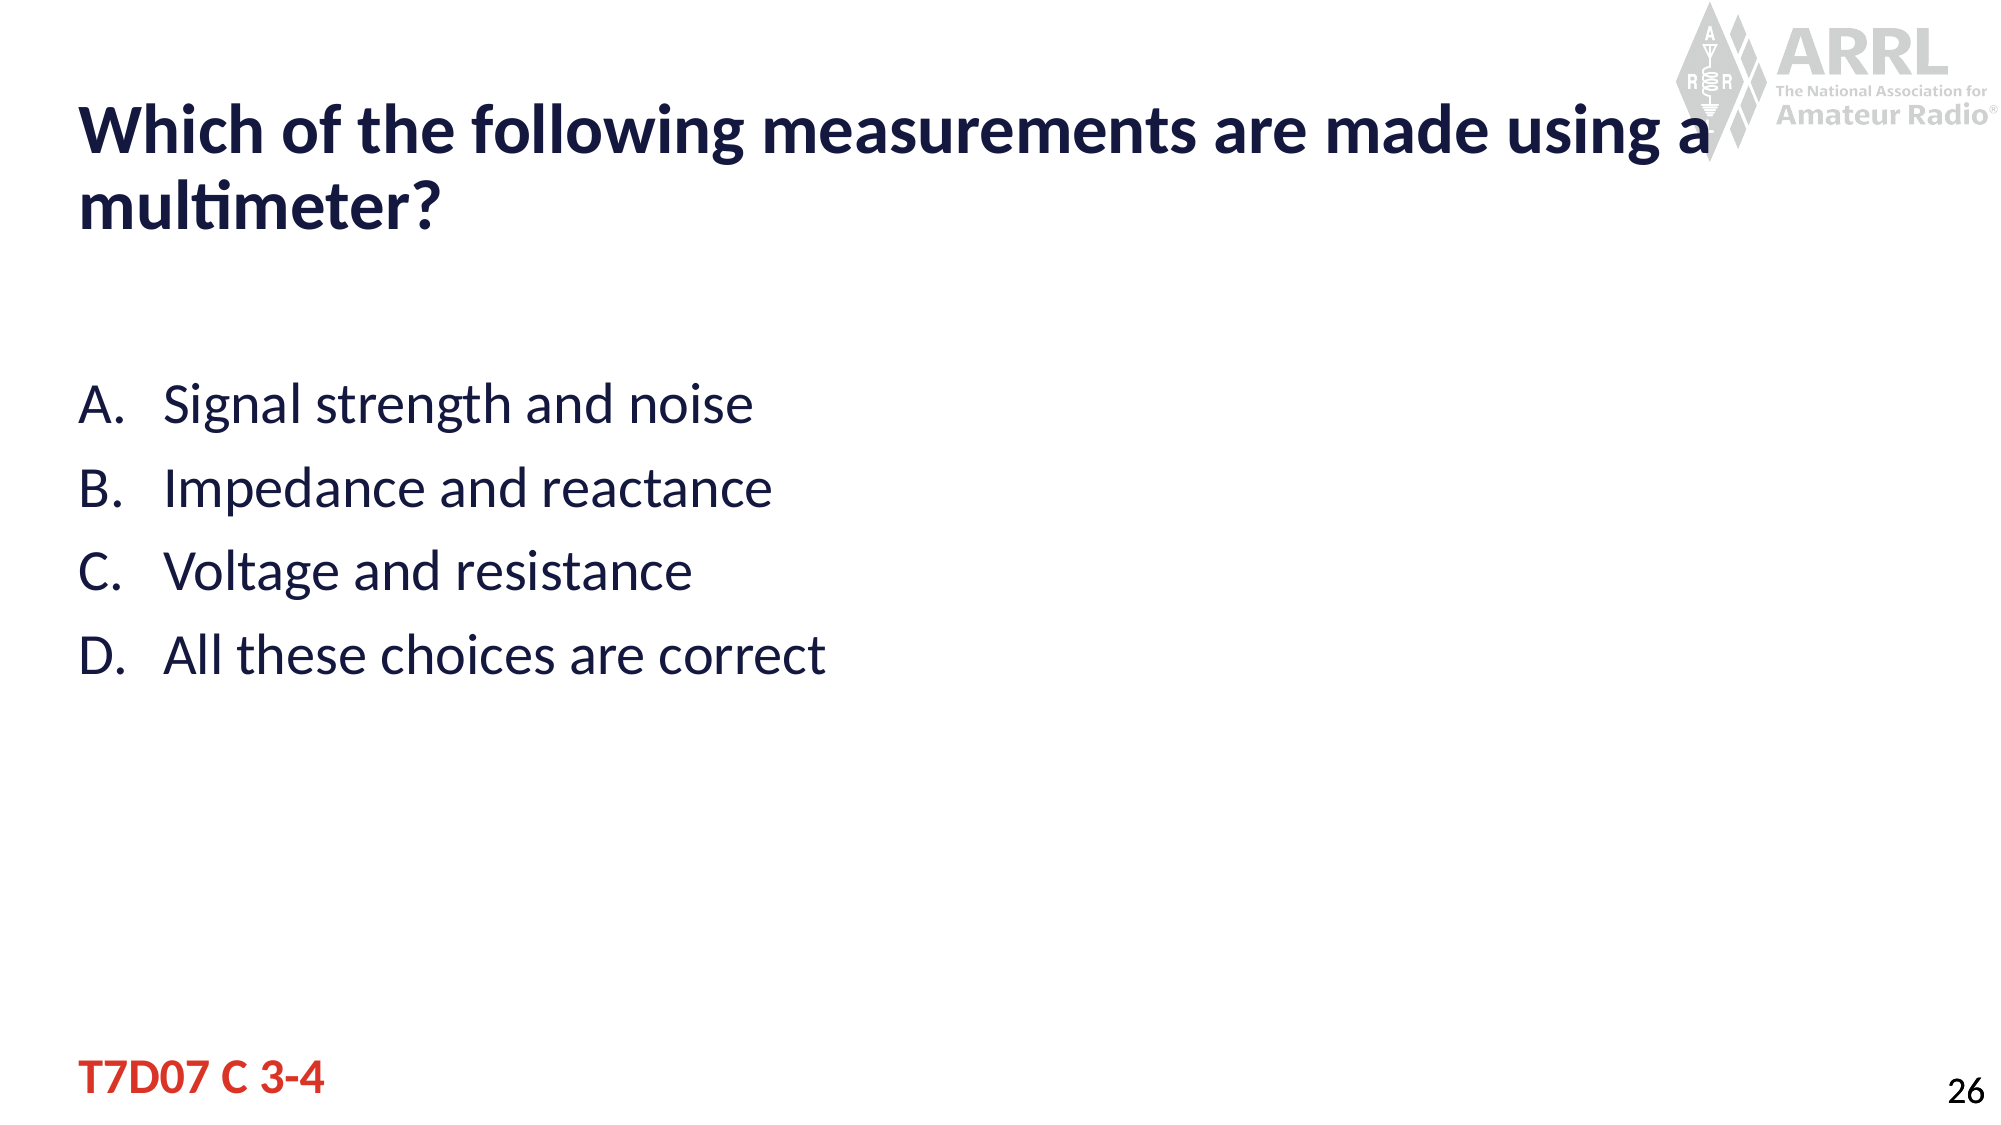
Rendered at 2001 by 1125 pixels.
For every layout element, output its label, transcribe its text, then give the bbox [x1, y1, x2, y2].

title Which of the following measurements are made using a multimeter? [63, 59, 1863, 278]
picture [1674, 0, 2000, 164]
list Signal strength and noise Impedance and reactance Voltage and resistance All these choices are correct [63, 365, 1863, 989]
text_box T7D07 C 3-4 [63, 1036, 921, 1112]
